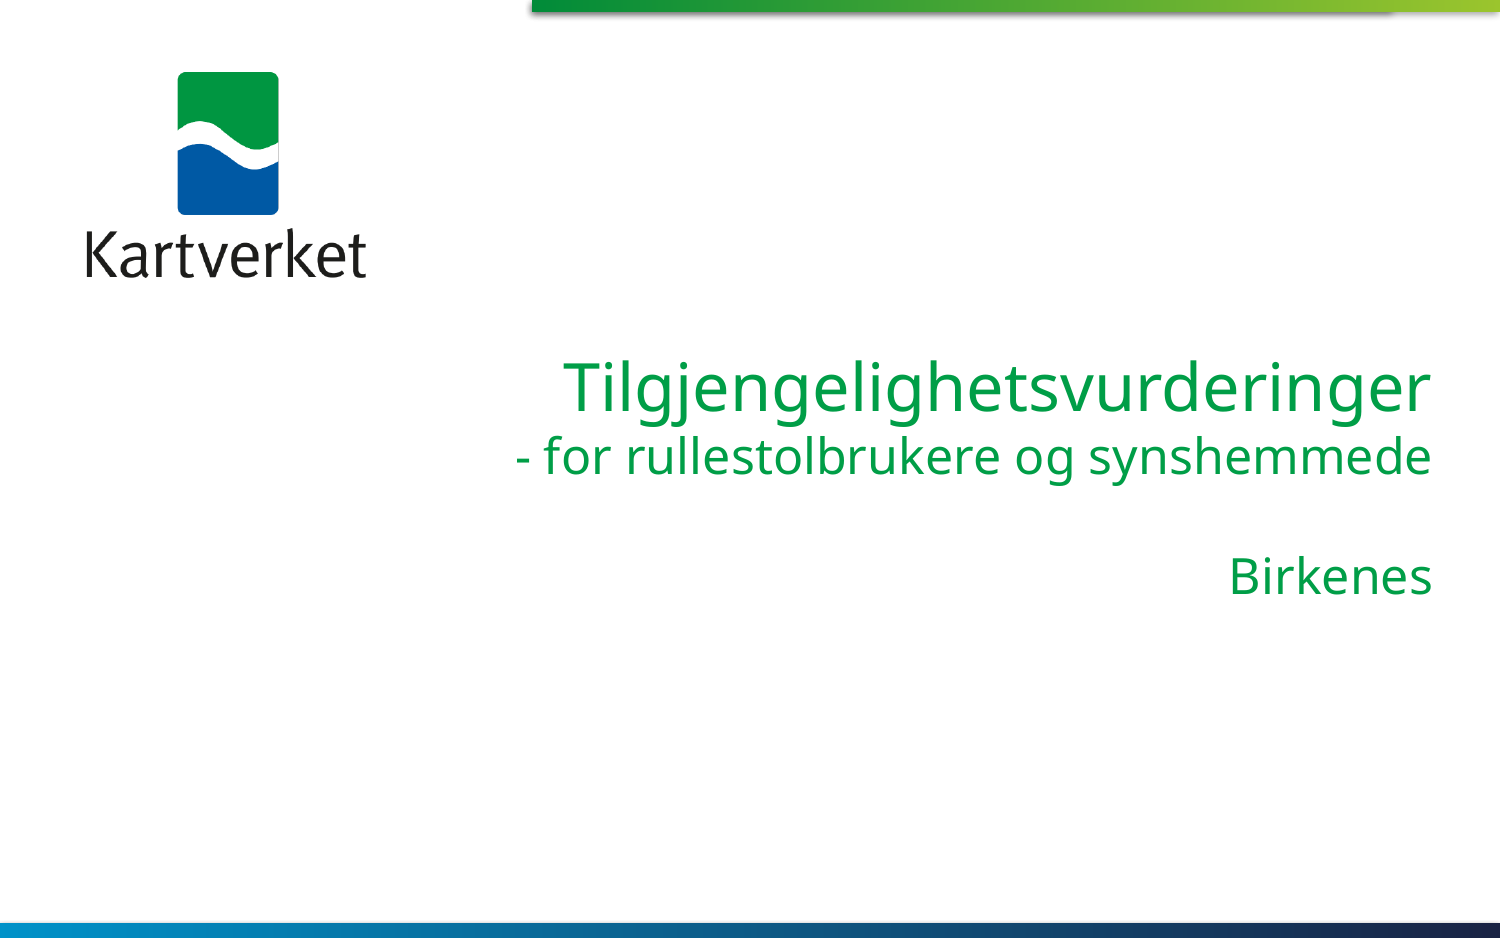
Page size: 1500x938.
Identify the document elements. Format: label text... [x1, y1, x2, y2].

text_box Tilgjengelighetsvurderinger - for rullestolbrukere og synshemmede Birkenes [66, 337, 1449, 613]
